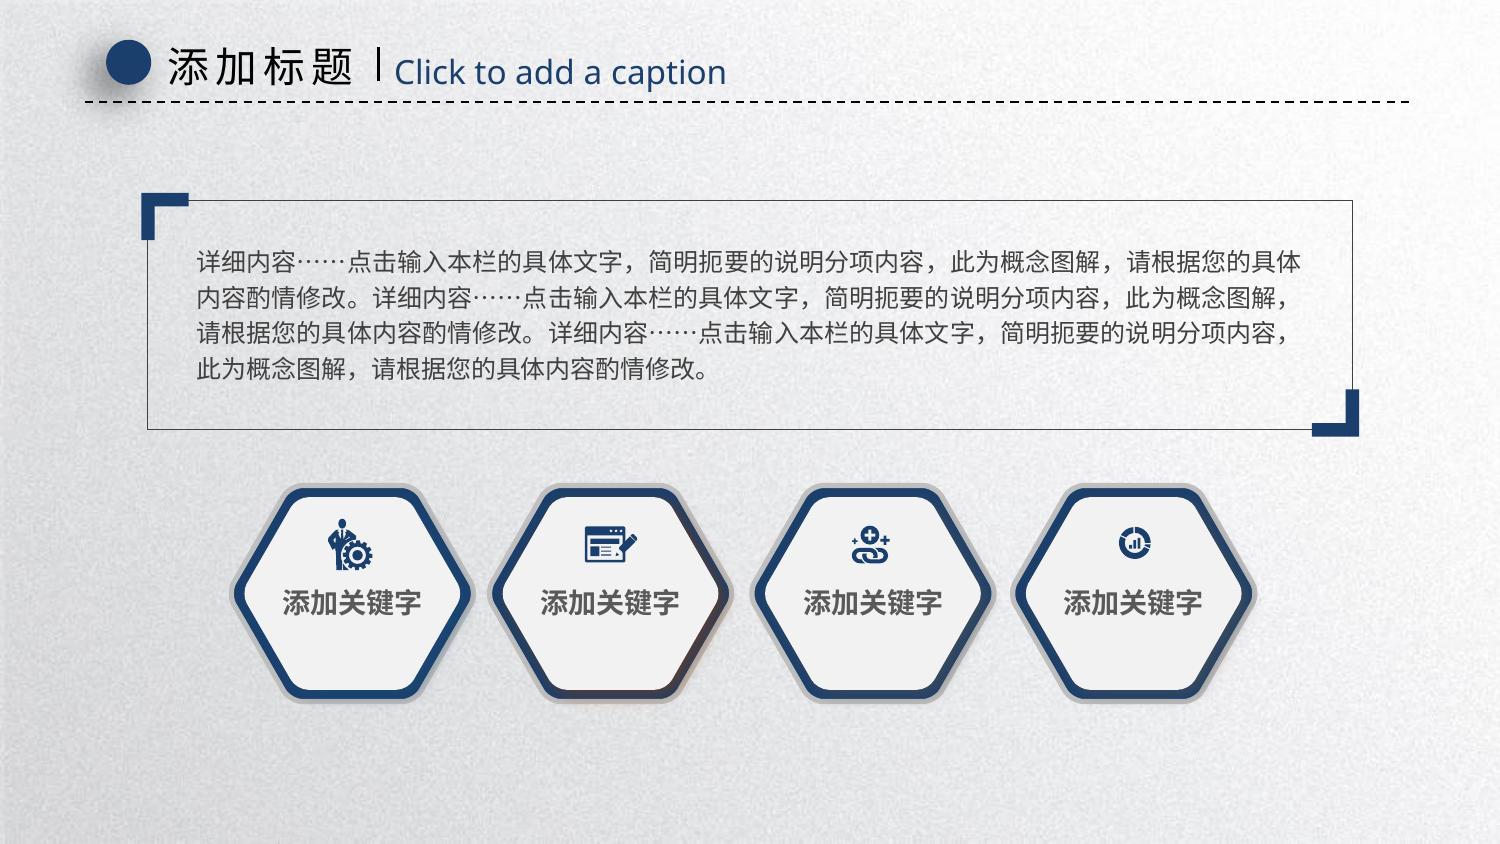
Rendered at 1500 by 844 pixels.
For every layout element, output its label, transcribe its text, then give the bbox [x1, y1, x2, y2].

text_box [584, 526, 638, 563]
text_box [501, 496, 720, 691]
text_box [146, 199, 1354, 430]
text_box 添加关键字 [1052, 579, 1216, 625]
text_box [1311, 388, 1360, 438]
text_box [243, 496, 462, 691]
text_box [327, 518, 373, 571]
text_box [1011, 484, 1209, 702]
text_box 添加关键字 [529, 579, 693, 625]
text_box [1116, 526, 1151, 559]
text_box [1024, 496, 1243, 691]
text_box 添加关键字 [271, 579, 434, 625]
picture [0, 0, 1500, 844]
text_box [764, 496, 982, 691]
text_box 添加标题 [153, 33, 369, 99]
text_box [140, 192, 190, 241]
text_box [230, 484, 427, 702]
text_box 添加关键字 [791, 579, 955, 625]
text_box 详细内容……点击输入本栏的具体文字，简明扼要的说明分项内容，此为概念图解，请根据您的具体内容酌情修改。详细内容……点击输入本栏的具体文字，简明扼要的说明分项内容，此为概念图解，请根据您的具体内容酌情修改。详细内容……点击输入本栏的具体文字，简明扼要的说明分项内容，此为概念图解，请根据您的具体内容酌情修改。 [196, 240, 1304, 384]
text_box Click to add a caption [379, 43, 743, 99]
text_box [750, 484, 948, 703]
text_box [851, 525, 890, 564]
text_box [488, 484, 684, 702]
text_box [105, 38, 153, 86]
